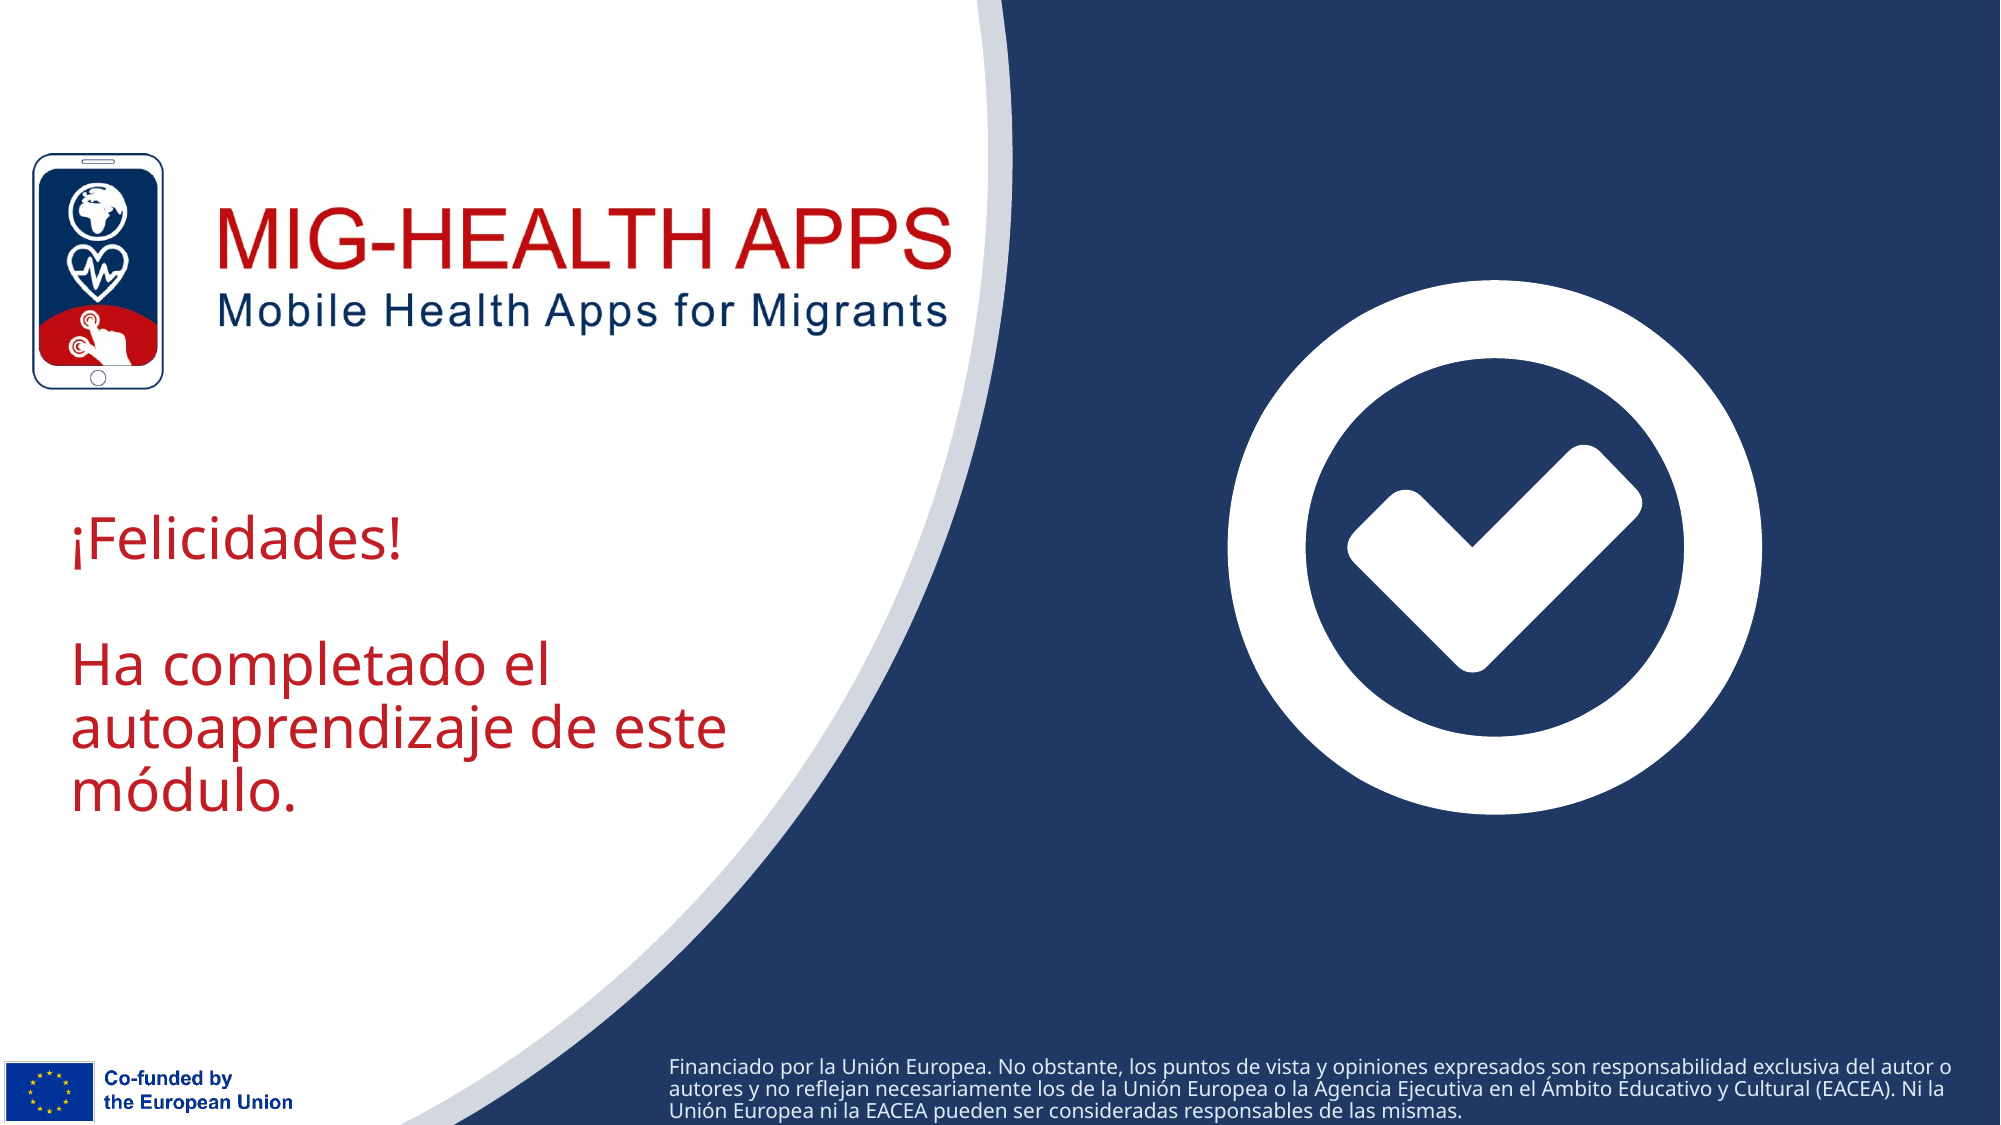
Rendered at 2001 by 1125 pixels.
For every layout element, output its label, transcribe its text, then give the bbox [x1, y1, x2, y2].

picture [32, 153, 951, 390]
text_box [882, 0, 1014, 685]
text_box [404, 854, 771, 1125]
text_box [0, 0, 990, 1125]
picture [1, 1058, 304, 1125]
text_box ¡Felicidades! Ha completado el autoaprendizaje de este módulo. [55, 479, 882, 854]
text_box Financiado por la Unión Europea. No obstante, los puntos de vista y opiniones expresados son responsabilidad exclusiva del autor o autores y no reflejan necesariamente los de la Unión Europea o la Agencia Ejecutiva en el Ámbito Educativo y Cultural (EACEA). Ni la Unión Europea ni la EACEA pueden ser consideradas responsables de las mismas. [654, 1038, 2000, 1125]
picture [70, 569, 452, 951]
picture [1226, 280, 1763, 816]
